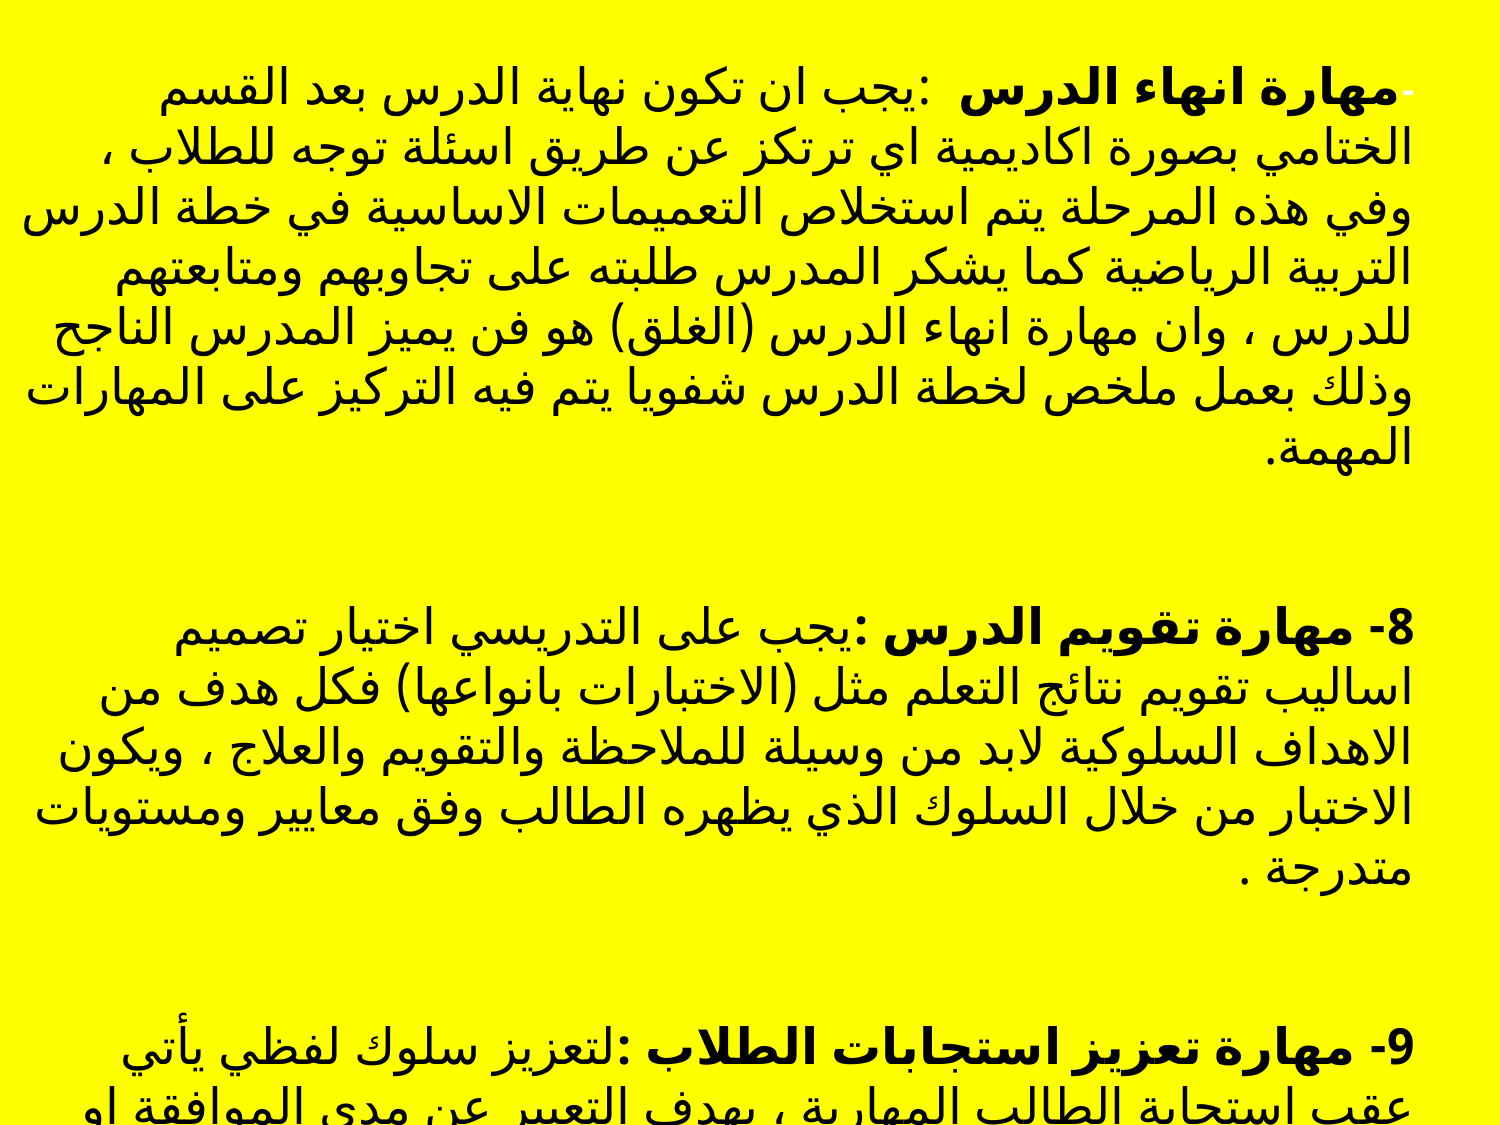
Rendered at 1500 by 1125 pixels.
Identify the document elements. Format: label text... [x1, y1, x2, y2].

text_box -مهارة انهاء الدرس :يجب ان تكون نهاية الدرس بعد القسم الختامي بصورة اكاديمية اي ترتكز عن طريق اسئلة توجه للطلاب ، وفي هذه المرحلة يتم استخلاص التعميمات الاساسية في خطة الدرس التربية الرياضية كما يشكر المدرس طلبته على تجاوبهم ومتابعتهم للدرس ، وان مهارة انهاء الدرس (الغلق) هو فن يميز المدرس الناجح وذلك بعمل ملخص لخطة الدرس شفويا يتم فيه التركيز على المهارات المهمة. 8- مهارة تقويم الدرس :يجب على التدريسي اختيار تصميم اساليب تقويم نتائج التعلم مثل (الاختبارات بانواعها) فكل هدف من الاهداف السلوكية لابد من وسيلة للملاحظة والتقويم والعلاج ، ويكون الاختبار من خلال السلوك الذي يظهره الطالب وفق معايير ومستويات متدرجة . 9- مهارة تعزيز استجابات الطلاب :لتعزيز سلوك لفظي يأتي عقب استجابة الطالب المهارية ، بهدف التعبير عن مدى الموافقة او الرفض للسلوك ويأتي على عدة أشكال :- [0, 46, 1430, 1125]
